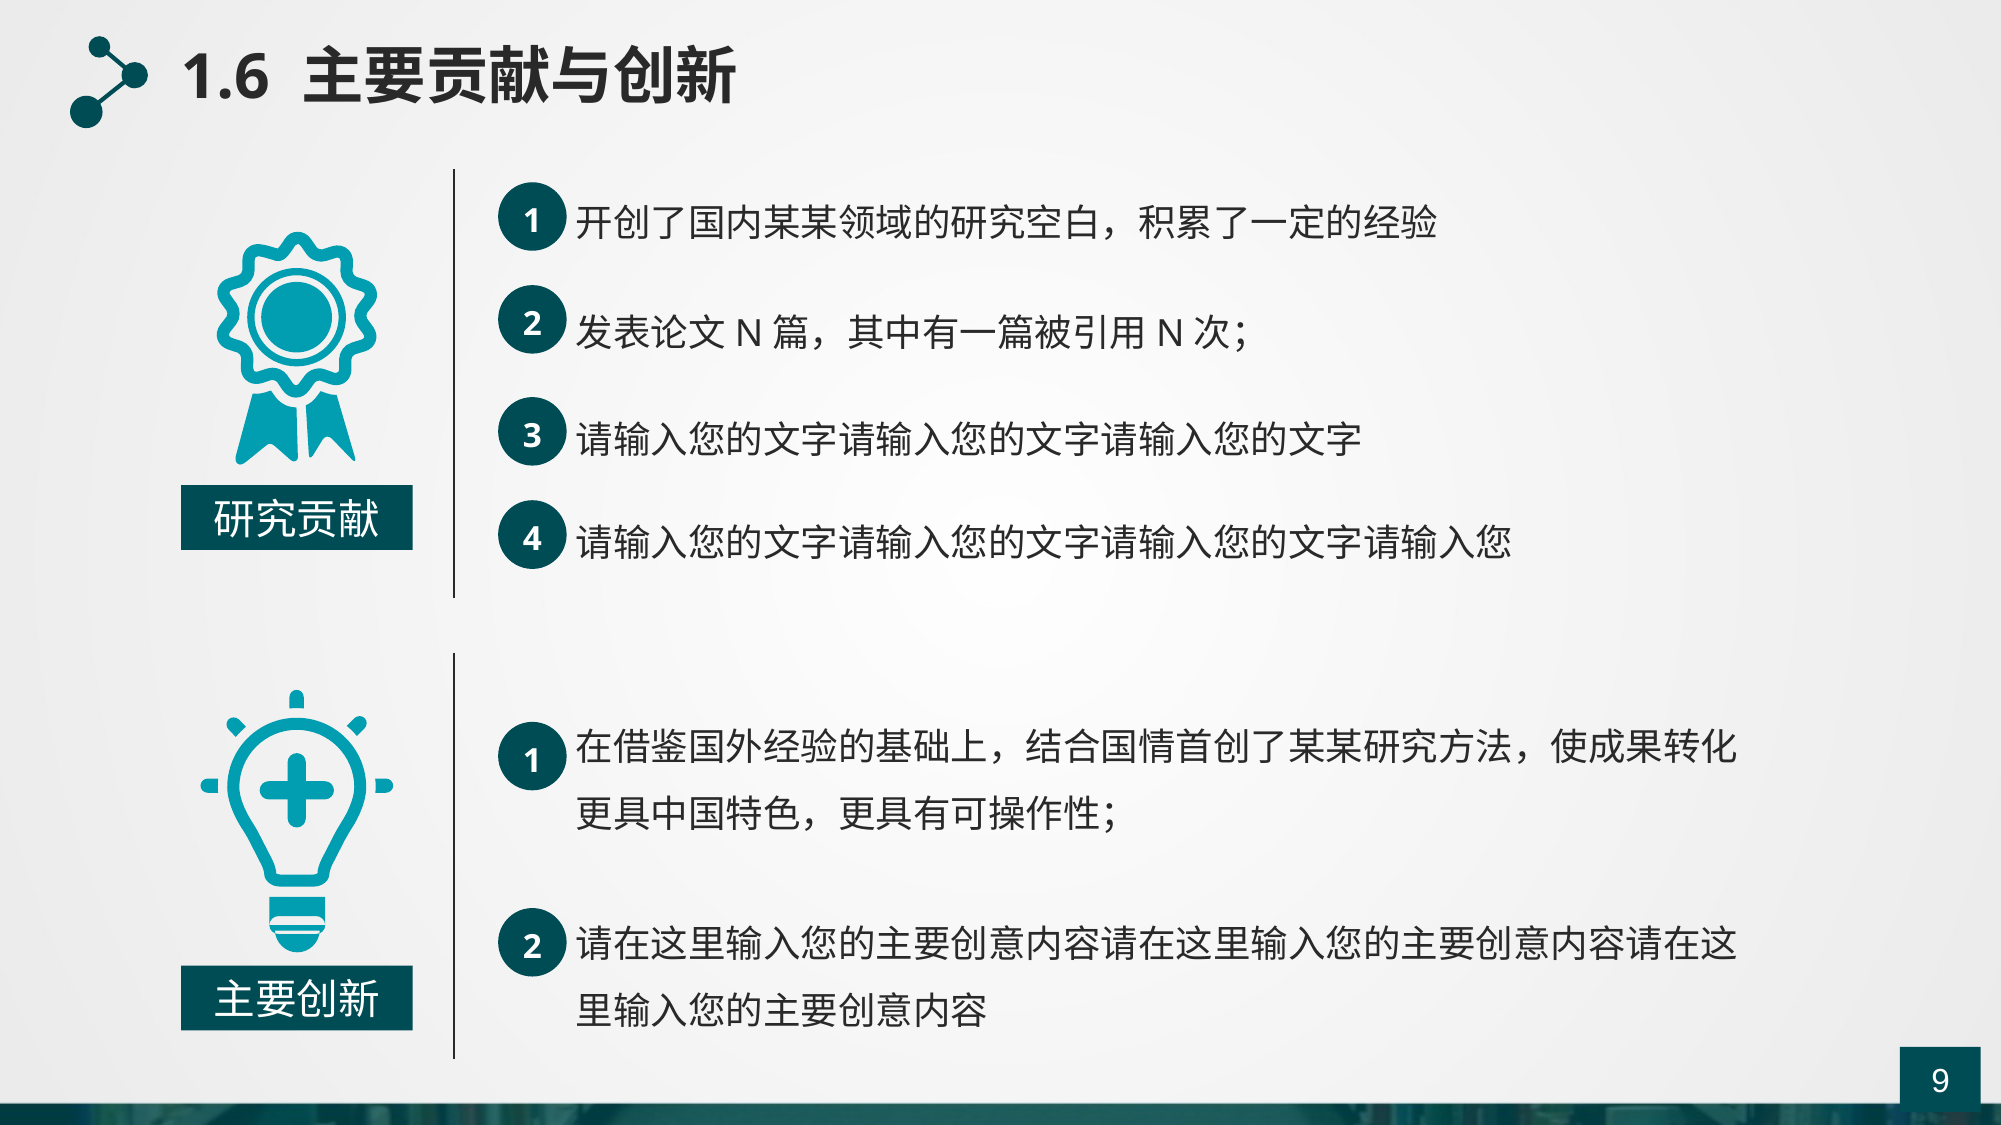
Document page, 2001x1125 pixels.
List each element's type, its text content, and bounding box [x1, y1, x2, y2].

text_box 2 [498, 908, 560, 977]
text_box 请在这里输入您的主要创意内容请在这里输入您的主要创意内容请在这里输入您的主要创意内容 [560, 889, 1758, 1040]
text_box [226, 717, 246, 737]
text_box 请输入您的文字请输入您的文字请输入您的文字 [560, 385, 1758, 468]
text_box 1 [498, 721, 560, 791]
text_box 研究贡献 [181, 485, 413, 550]
text_box 2 [498, 285, 560, 354]
text_box 1.6 主要贡献与创新 [165, 28, 754, 119]
text_box [227, 717, 367, 887]
text_box [346, 716, 367, 737]
text_box 主要创新 [181, 965, 413, 1031]
text_box 4 [498, 500, 560, 569]
text_box [305, 391, 356, 461]
text_box 在借鉴国外经验的基础上，结合国情首创了某某研究方法，使成果转化更具中国特色，更具有可操作性； [560, 692, 1758, 843]
text_box 请输入您的文字请输入您的文字请输入您的文字请输入您 [560, 489, 1758, 572]
text_box 1 [498, 182, 560, 251]
text_box [289, 689, 304, 709]
text_box 开创了国内某某领域的研究空白，积累了一定的经验 [560, 169, 1758, 252]
text_box [235, 390, 298, 465]
text_box 3 [498, 397, 560, 466]
text_box [200, 778, 219, 793]
text_box 发表论文N篇，其中有一篇被引用N次； [560, 279, 1758, 362]
picture [0, 0, 2001, 1125]
text_box [216, 231, 378, 398]
text_box [375, 778, 394, 793]
text_box [70, 36, 148, 129]
text_box [269, 896, 326, 953]
